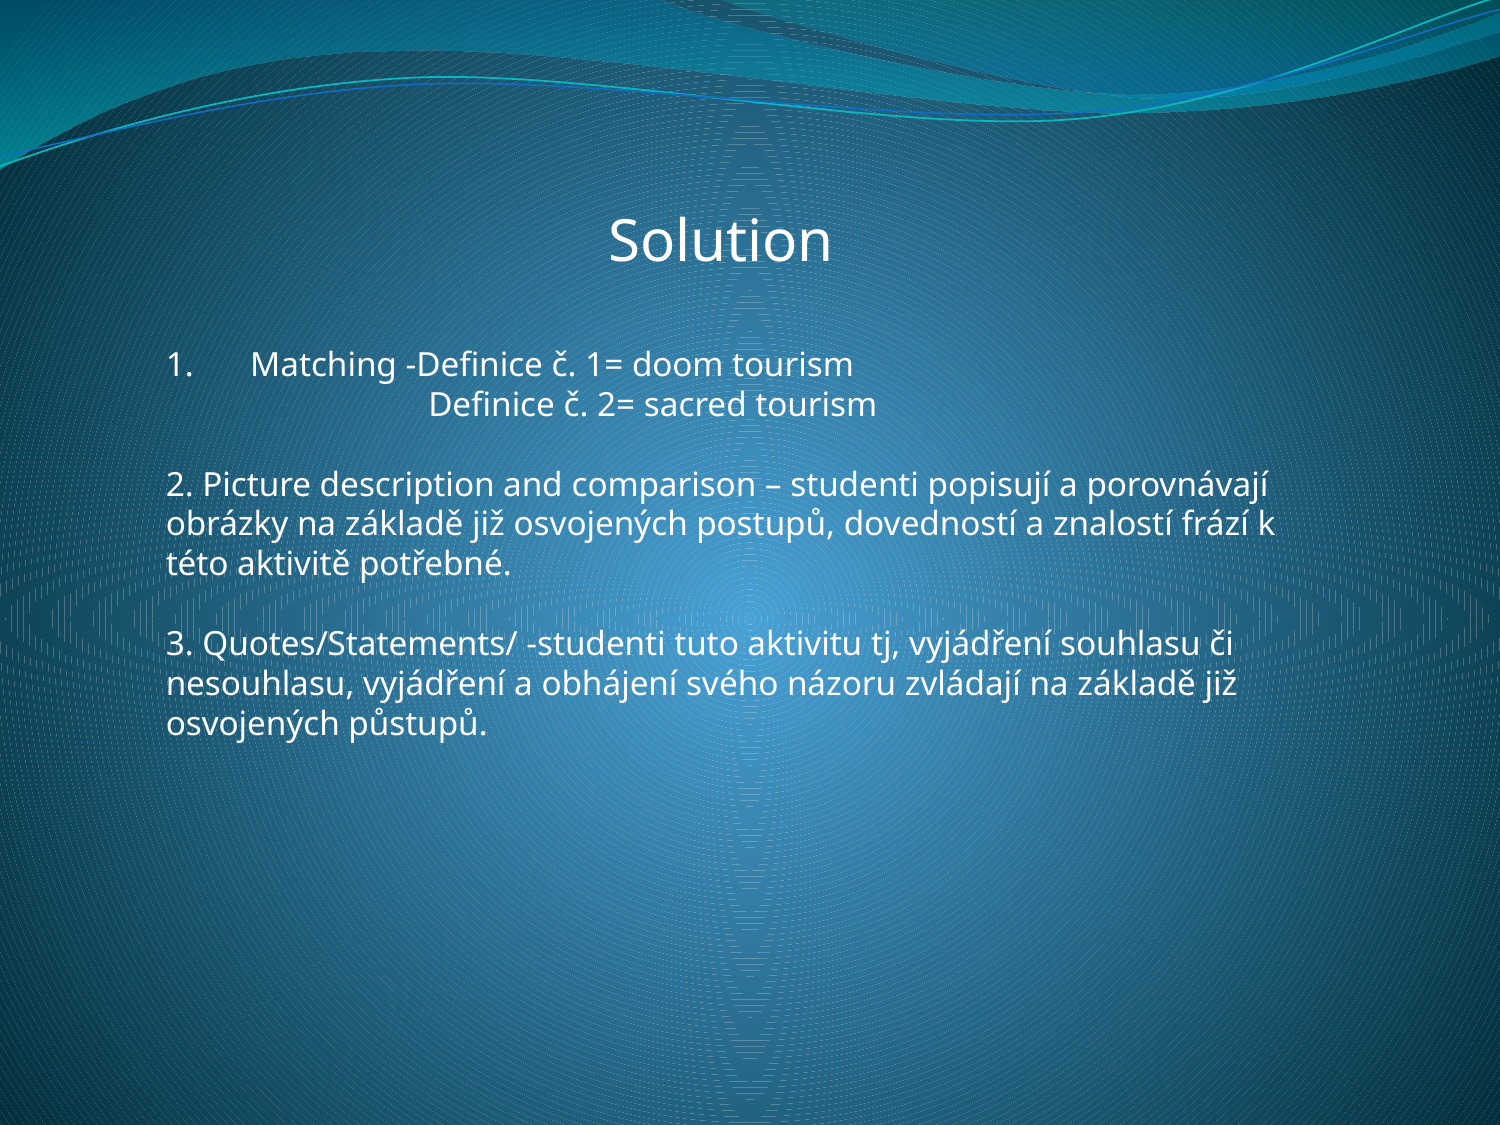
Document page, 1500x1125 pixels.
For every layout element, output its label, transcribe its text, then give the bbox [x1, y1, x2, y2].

text_box Solution Matching -Definice č. 1= doom tourism Definice č. 2= sacred tourism 2. Picture description and comparison – studenti popisují a porovnávají obrázky na základě již osvojených postupů, dovedností a znalostí frází k této aktivitě potřebné. 3. Quotes/Statements/ -studenti tuto aktivitu tj, vyjádření souhlasu či nesouhlasu, vyjádření a obhájení svého názoru zvládají na základě již osvojených půstupů. [151, 195, 1309, 750]
